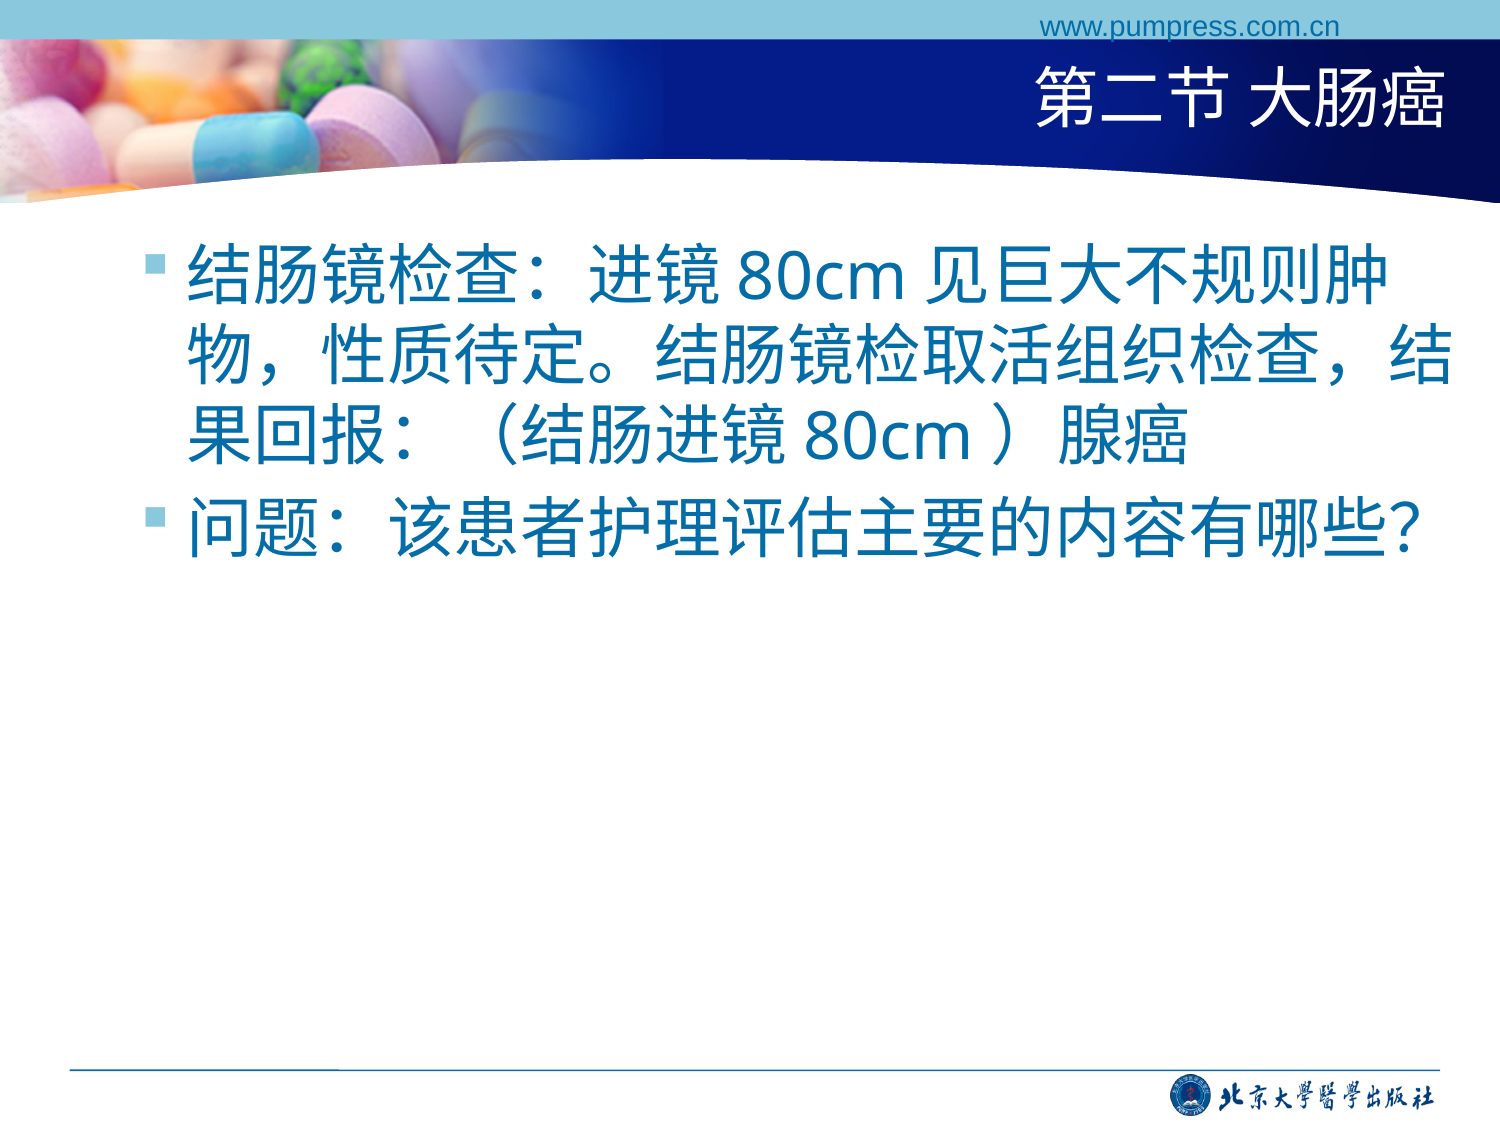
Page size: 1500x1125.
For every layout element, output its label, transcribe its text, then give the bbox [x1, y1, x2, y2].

slide_number www.pumpress.com.cn [1025, 0, 1463, 38]
list 结肠镜检查：进镜80cm见巨大不规则肿物，性质待定。结肠镜检取活组织检查，结果回报：（结肠进镜80cm）腺癌 问题：该患者护理评估主要的内容有哪些？ [49, 224, 1483, 1026]
picture [1170, 1074, 1436, 1118]
title 第二节 大肠癌 [137, 49, 1463, 143]
picture [0, 40, 1500, 203]
